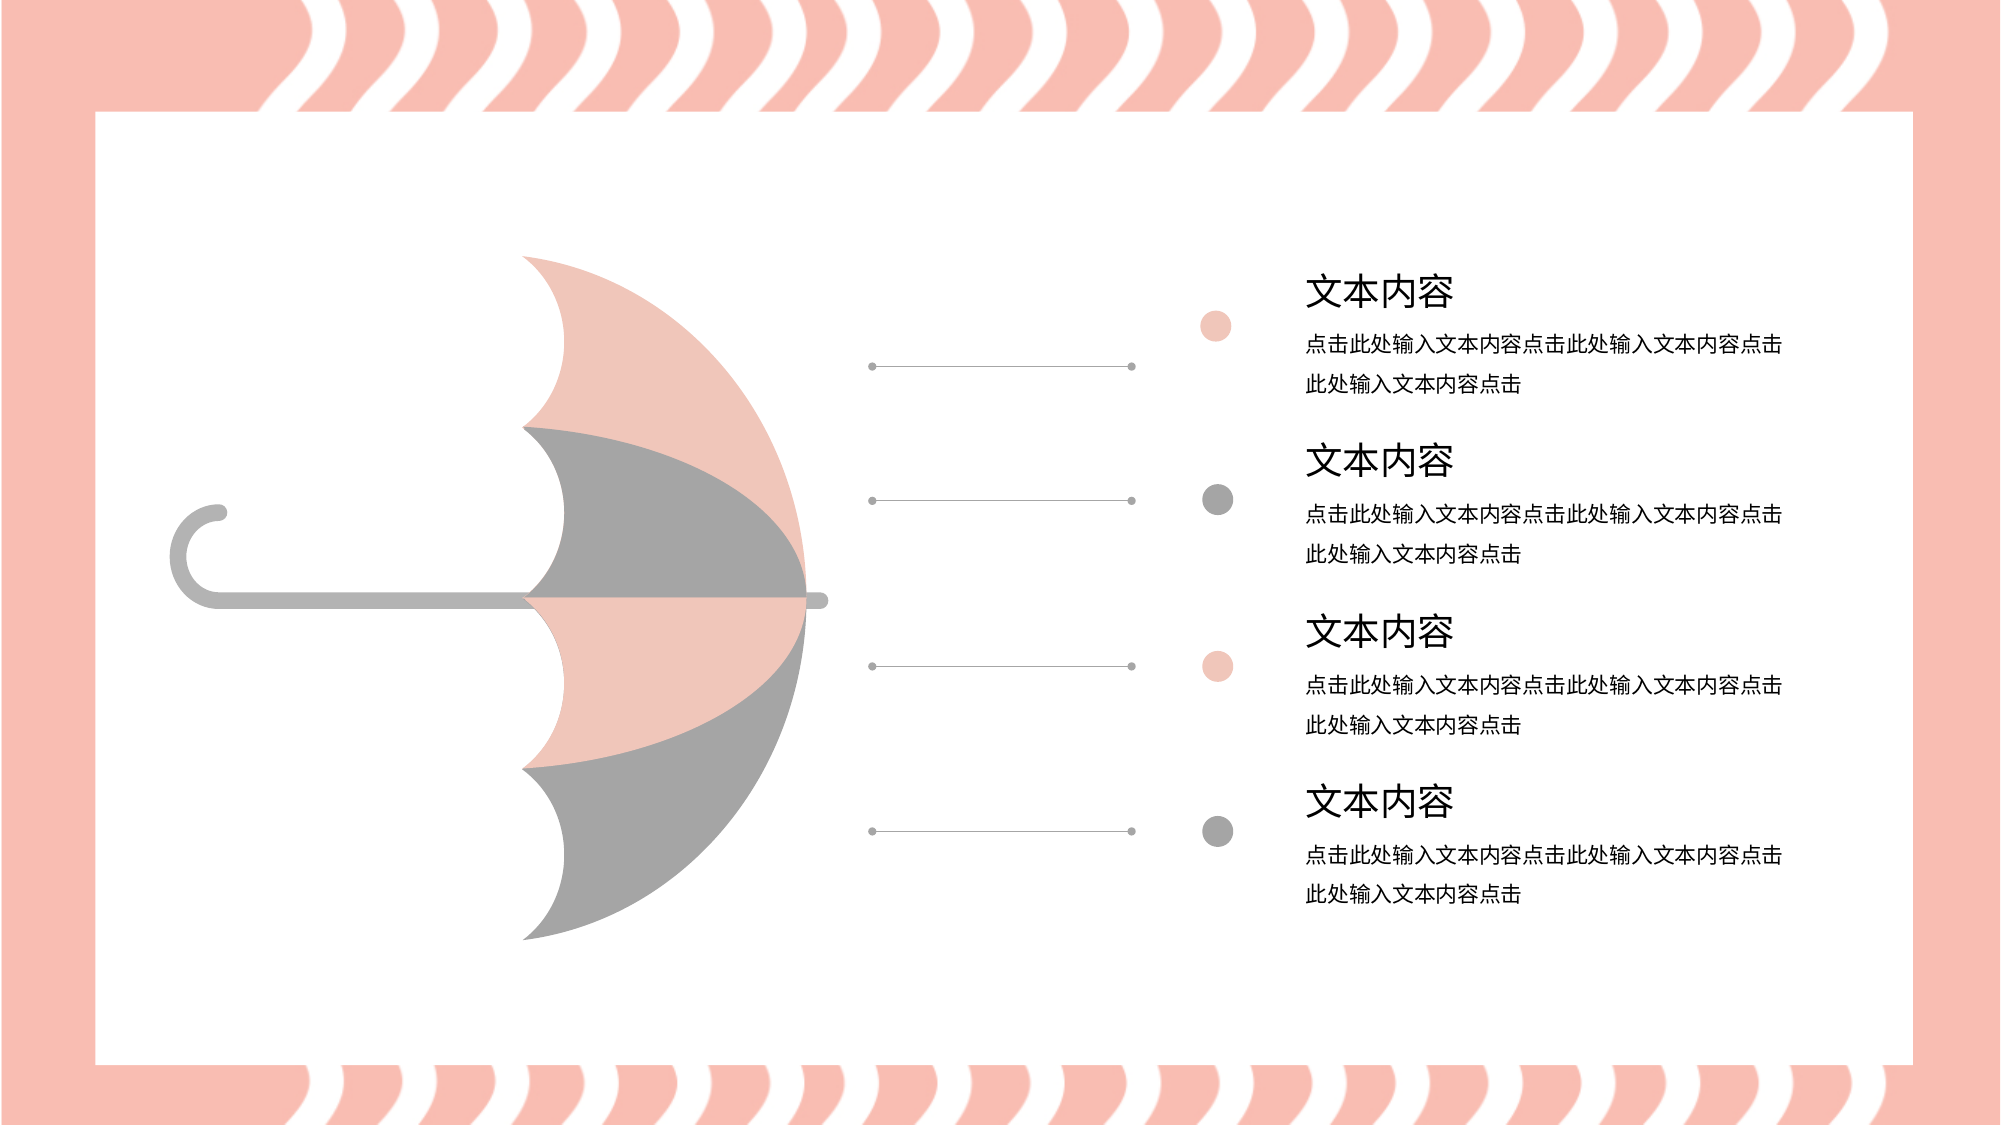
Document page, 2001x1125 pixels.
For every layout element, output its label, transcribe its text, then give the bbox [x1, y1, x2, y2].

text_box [177, 256, 1234, 941]
text_box 文本内容 [1290, 260, 1473, 320]
text_box 点击此处输入文本内容点击此处输入文本内容点击此处输入文本内容点击 [1290, 821, 1800, 915]
picture [3, 0, 1999, 1125]
text_box 文本内容 [1290, 430, 1473, 490]
text_box 点击此处输入文本内容点击此处输入文本内容点击此处输入文本内容点击 [1290, 310, 1800, 404]
text_box 文本内容 [1290, 600, 1473, 661]
text_box 文本内容 [1290, 770, 1473, 831]
text_box 点击此处输入文本内容点击此处输入文本内容点击此处输入文本内容点击 [1290, 651, 1800, 745]
text_box 点击此处输入文本内容点击此处输入文本内容点击此处输入文本内容点击 [1290, 480, 1800, 574]
